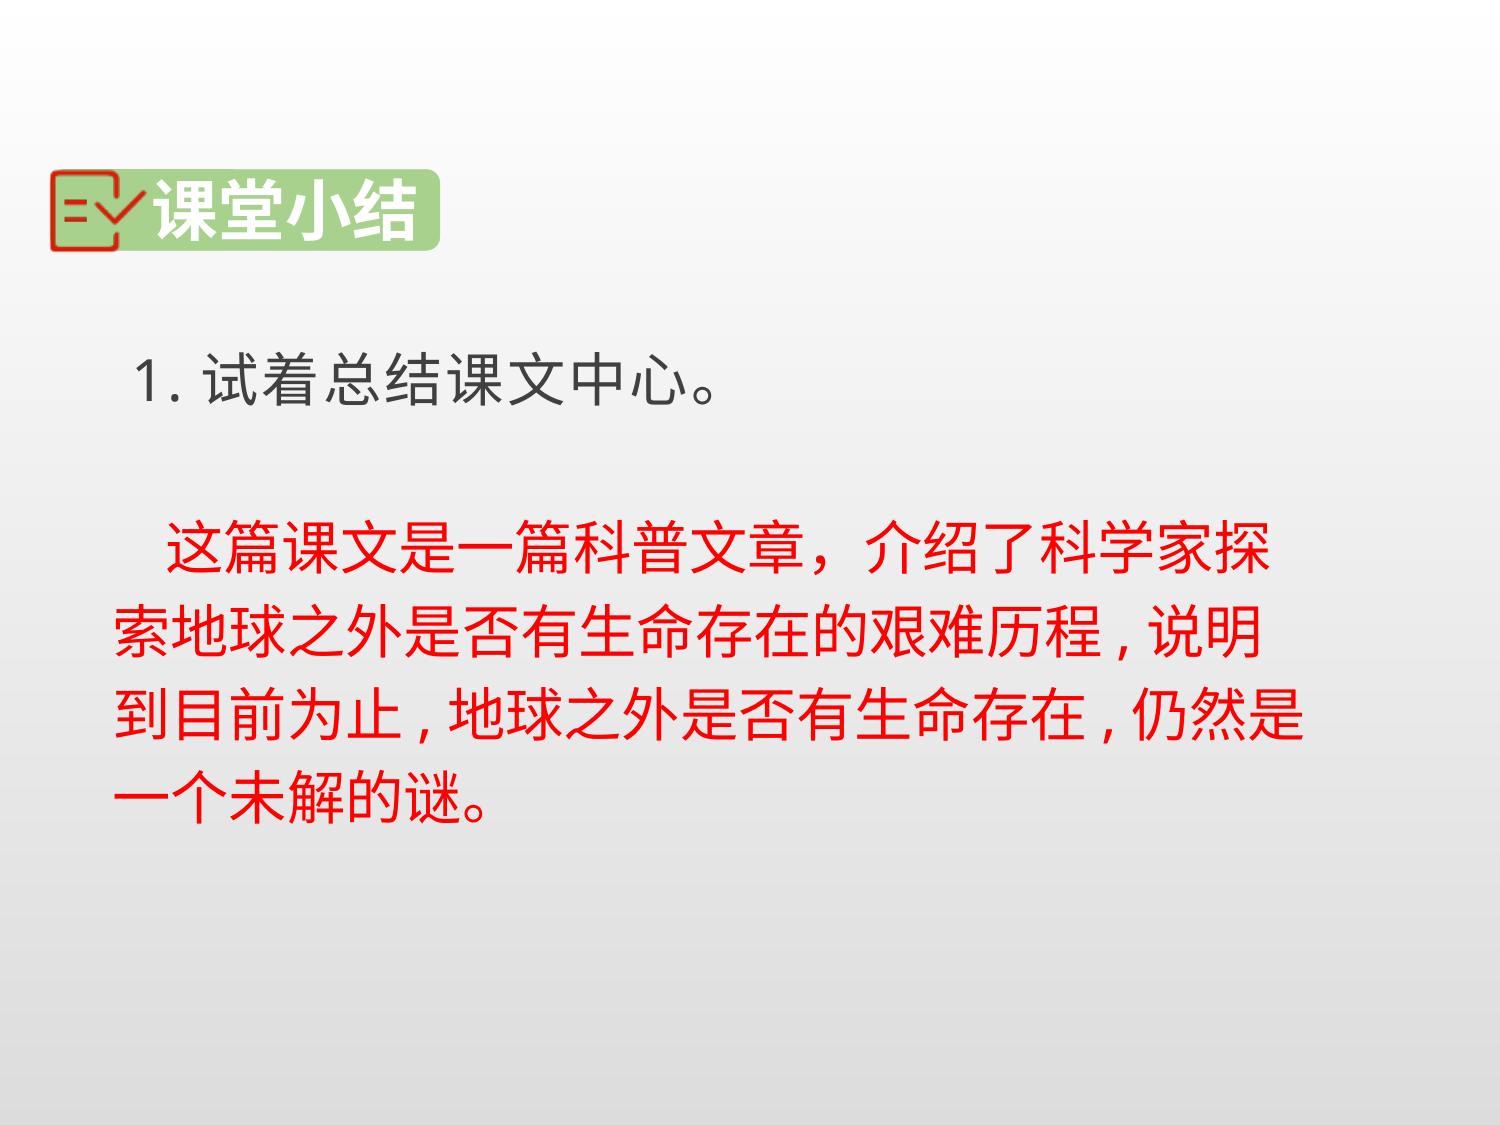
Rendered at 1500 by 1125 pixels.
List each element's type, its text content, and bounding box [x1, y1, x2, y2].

text_box 课堂小结 [153, 161, 440, 256]
list 1.试着总结课文中心。 [120, 316, 1236, 440]
picture [43, 156, 153, 266]
text_box 这篇课文是一篇科普文章，介绍了科学家探索地球之外是否有生命存在的艰难历程,说明到目前为止,地球之外是否有生命存在,仍然是一个未解的谜。 [97, 490, 1325, 839]
